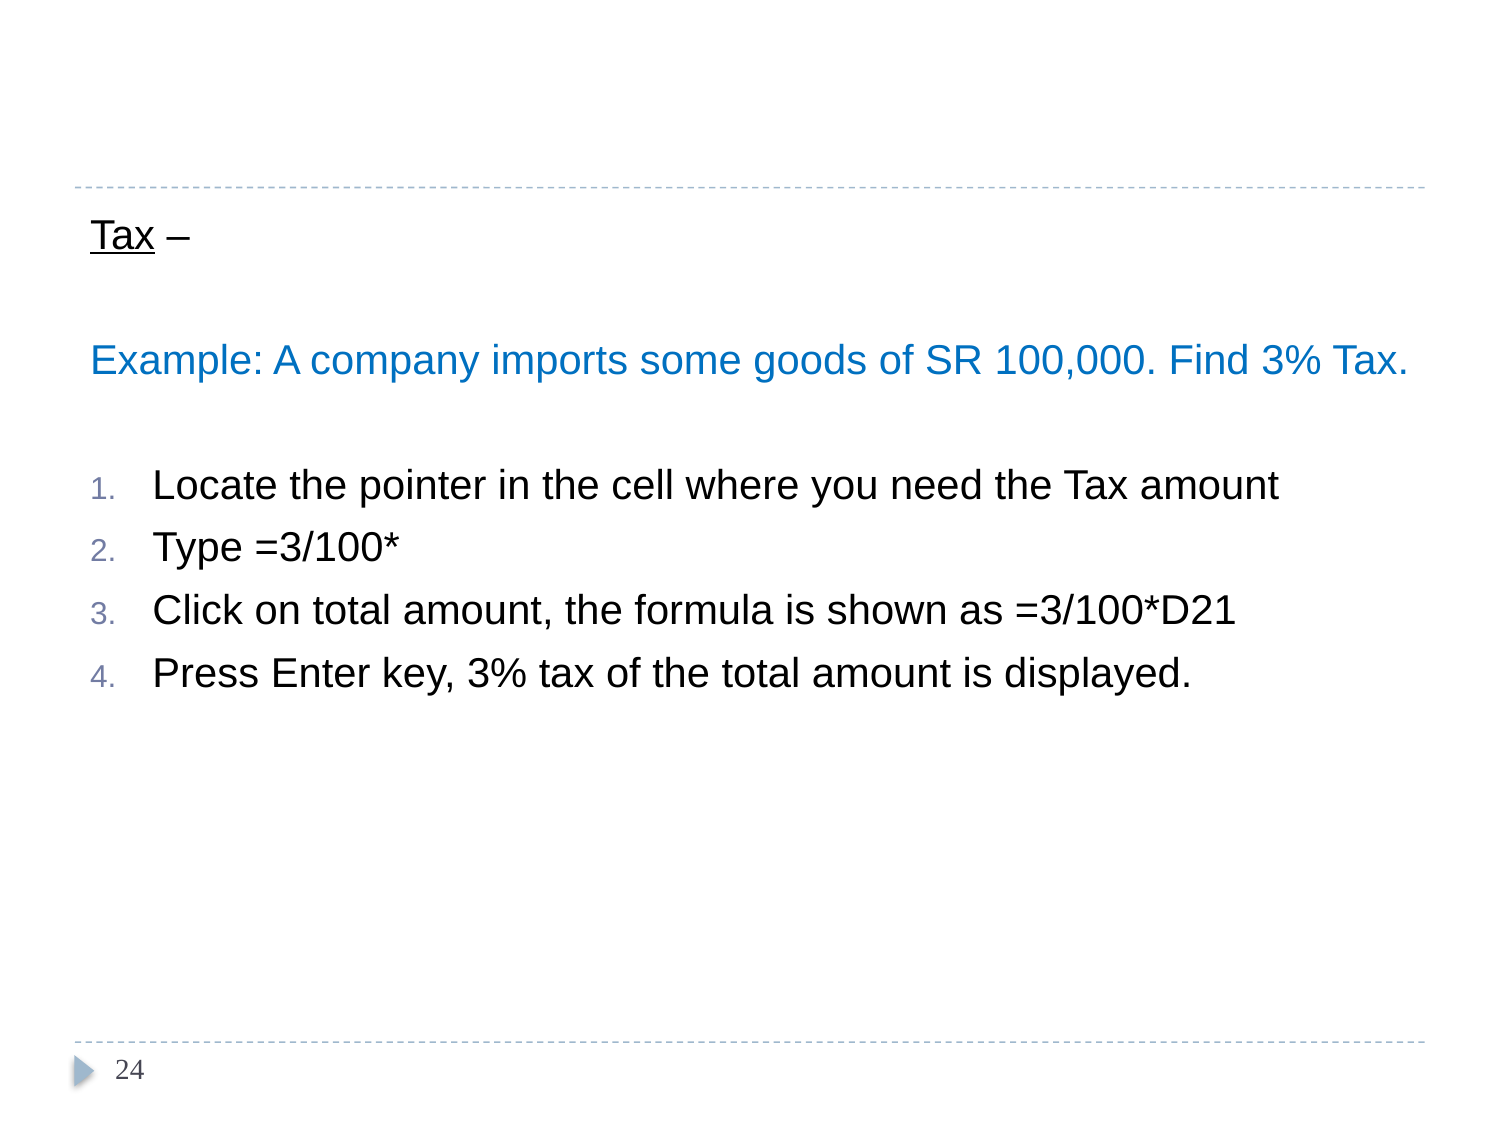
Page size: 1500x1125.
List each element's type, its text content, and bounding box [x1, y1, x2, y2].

list Tax – Example: A company imports some goods of SR 100,000. Find 3% Tax. Locate the pointer in the cell where you need the Tax amount Type =3/100* Click on total amount, the formula is shown as =3/100*D21 Press Enter key, 3% tax of the total amount is displayed. [74, 199, 1426, 1011]
slide_number 24 [100, 1042, 426, 1103]
